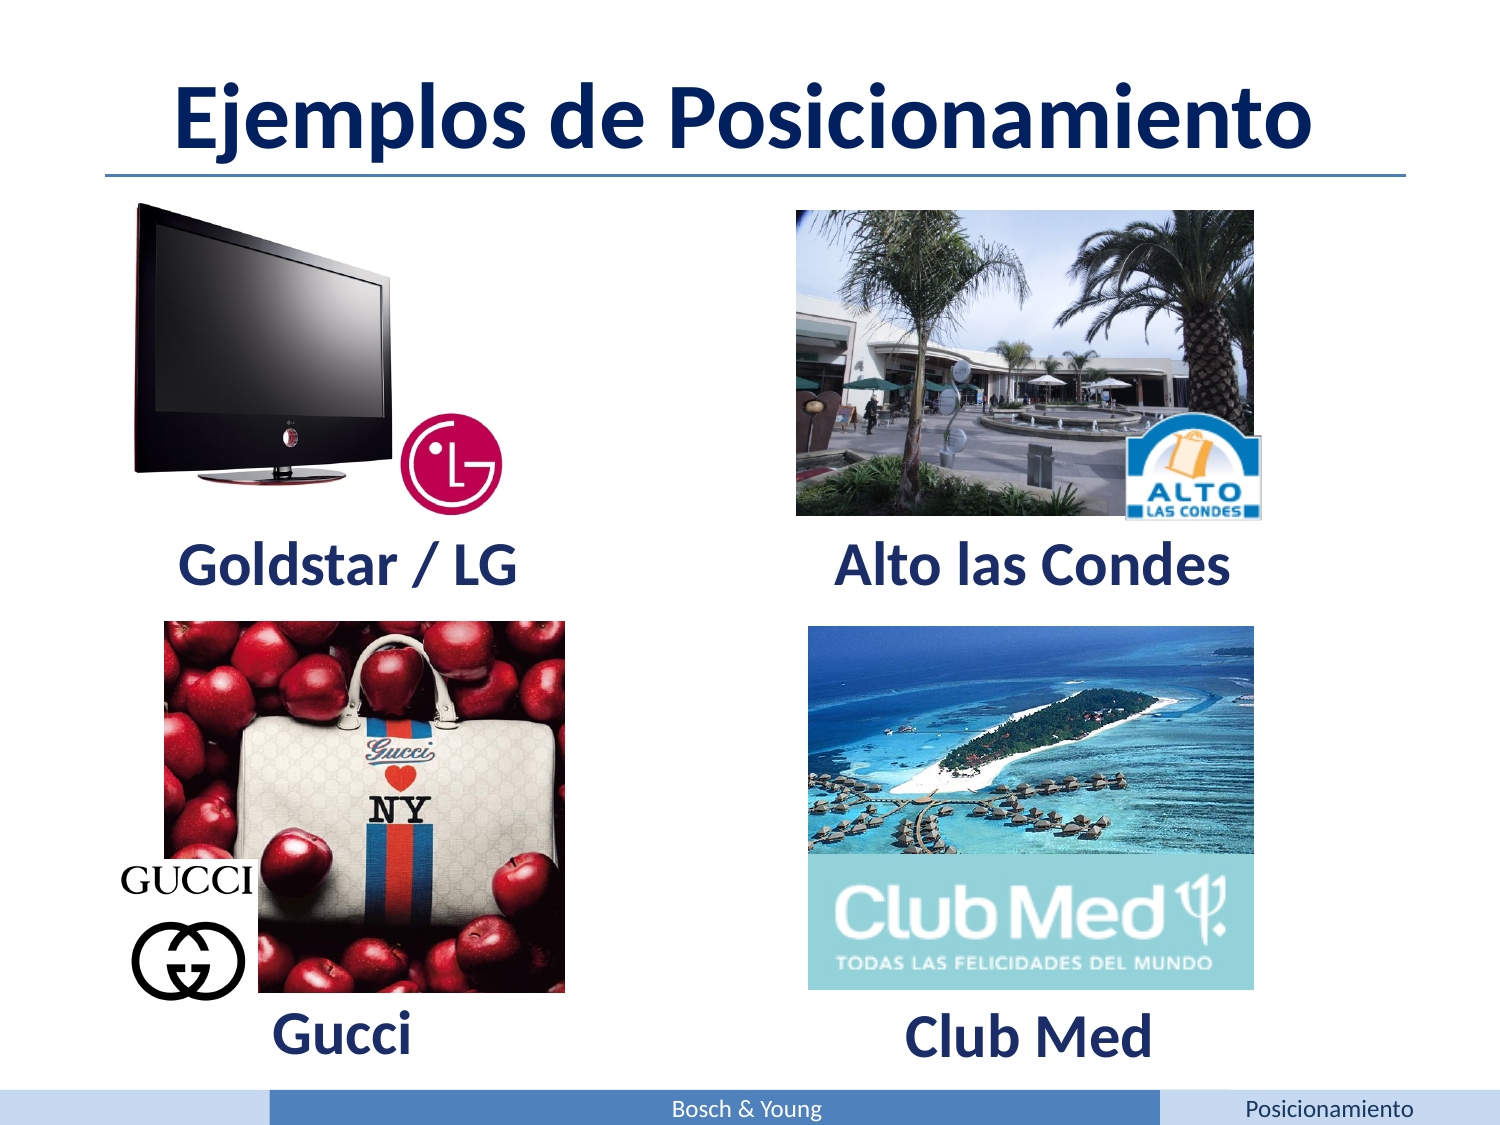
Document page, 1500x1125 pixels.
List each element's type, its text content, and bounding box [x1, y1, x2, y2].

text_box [808, 626, 1255, 1079]
text_box Posicionamiento [1158, 1088, 1500, 1125]
text_box [0, 1088, 272, 1125]
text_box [116, 620, 657, 1076]
text_box Ejemplos de Posicionamiento [58, 46, 1430, 175]
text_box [795, 210, 1313, 607]
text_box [128, 198, 563, 607]
text_box Bosch & Young [272, 1088, 1158, 1125]
